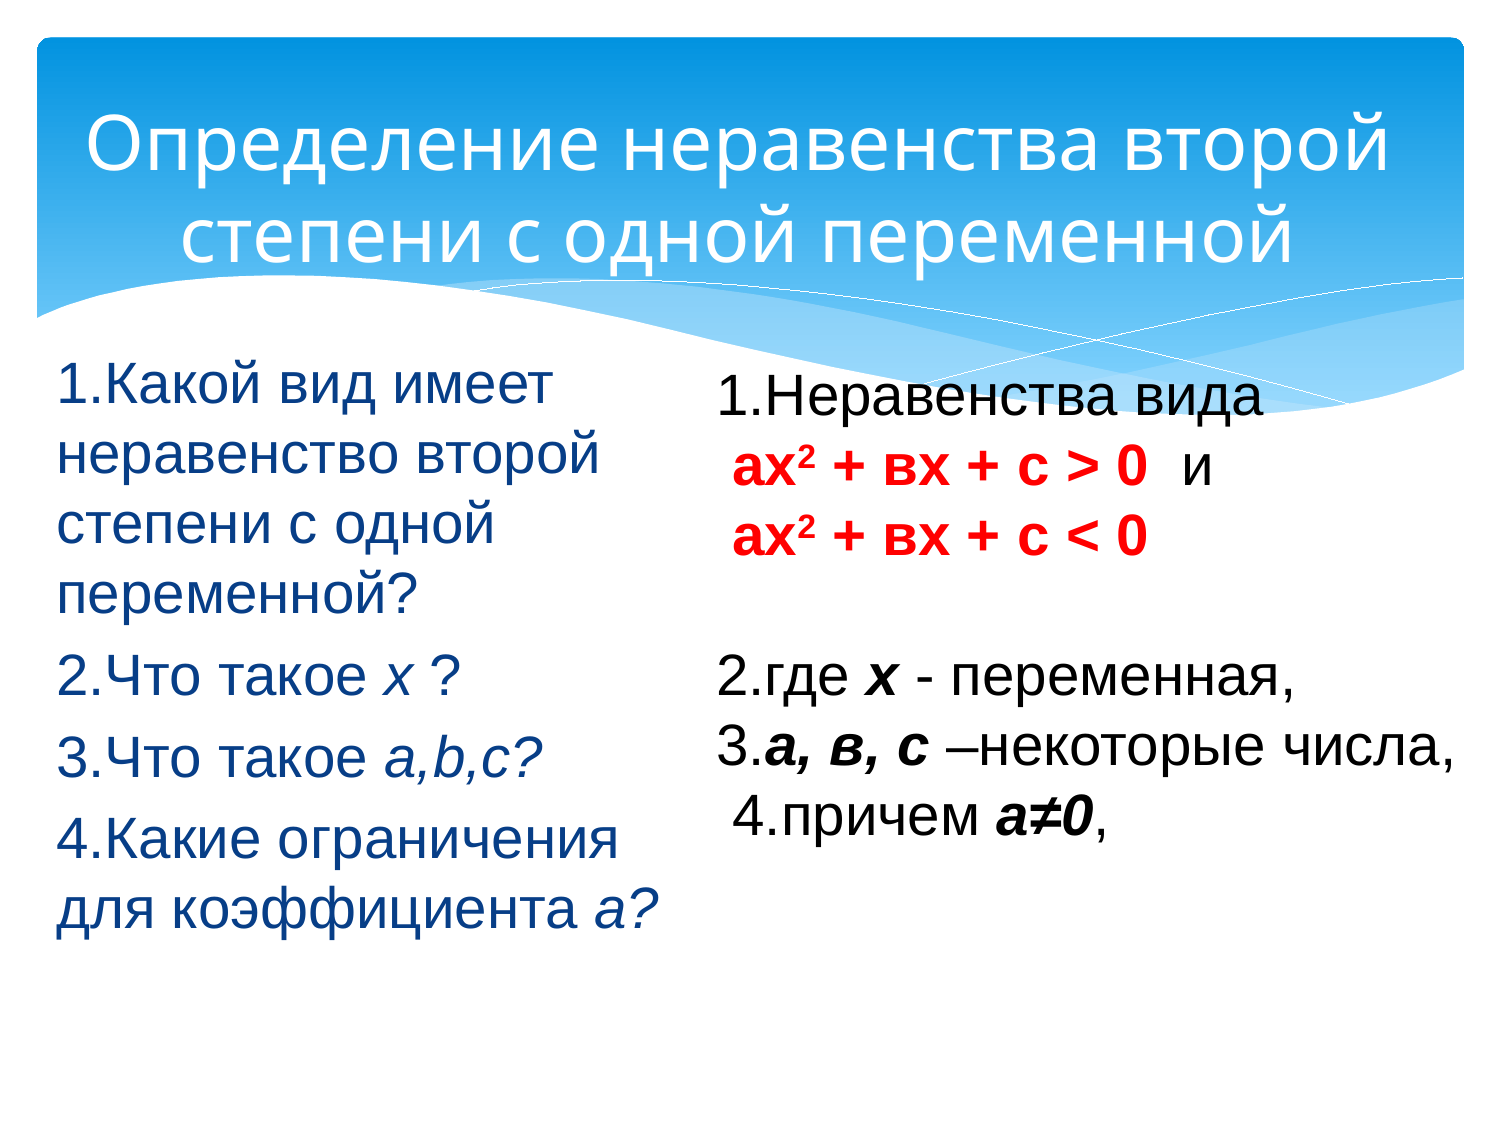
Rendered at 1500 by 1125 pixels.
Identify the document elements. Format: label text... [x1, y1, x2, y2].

text_box 1.Неравенства вида ах2 + вх + с > 0 и ах2 + вх + с < 0 2.где х - переменная, 3.а, в, с –некоторые числа, 4.причем а≠0, [679, 350, 1483, 855]
title Определение неравенства второй степени с одной переменной [53, 45, 1424, 327]
list 1.Какой вид имеет неравенство второй степени с одной переменной? 2.Что такое х ? 3.Что такое a,b,c? 4.Какие ограничения для коэффициента а? [41, 338, 703, 1005]
